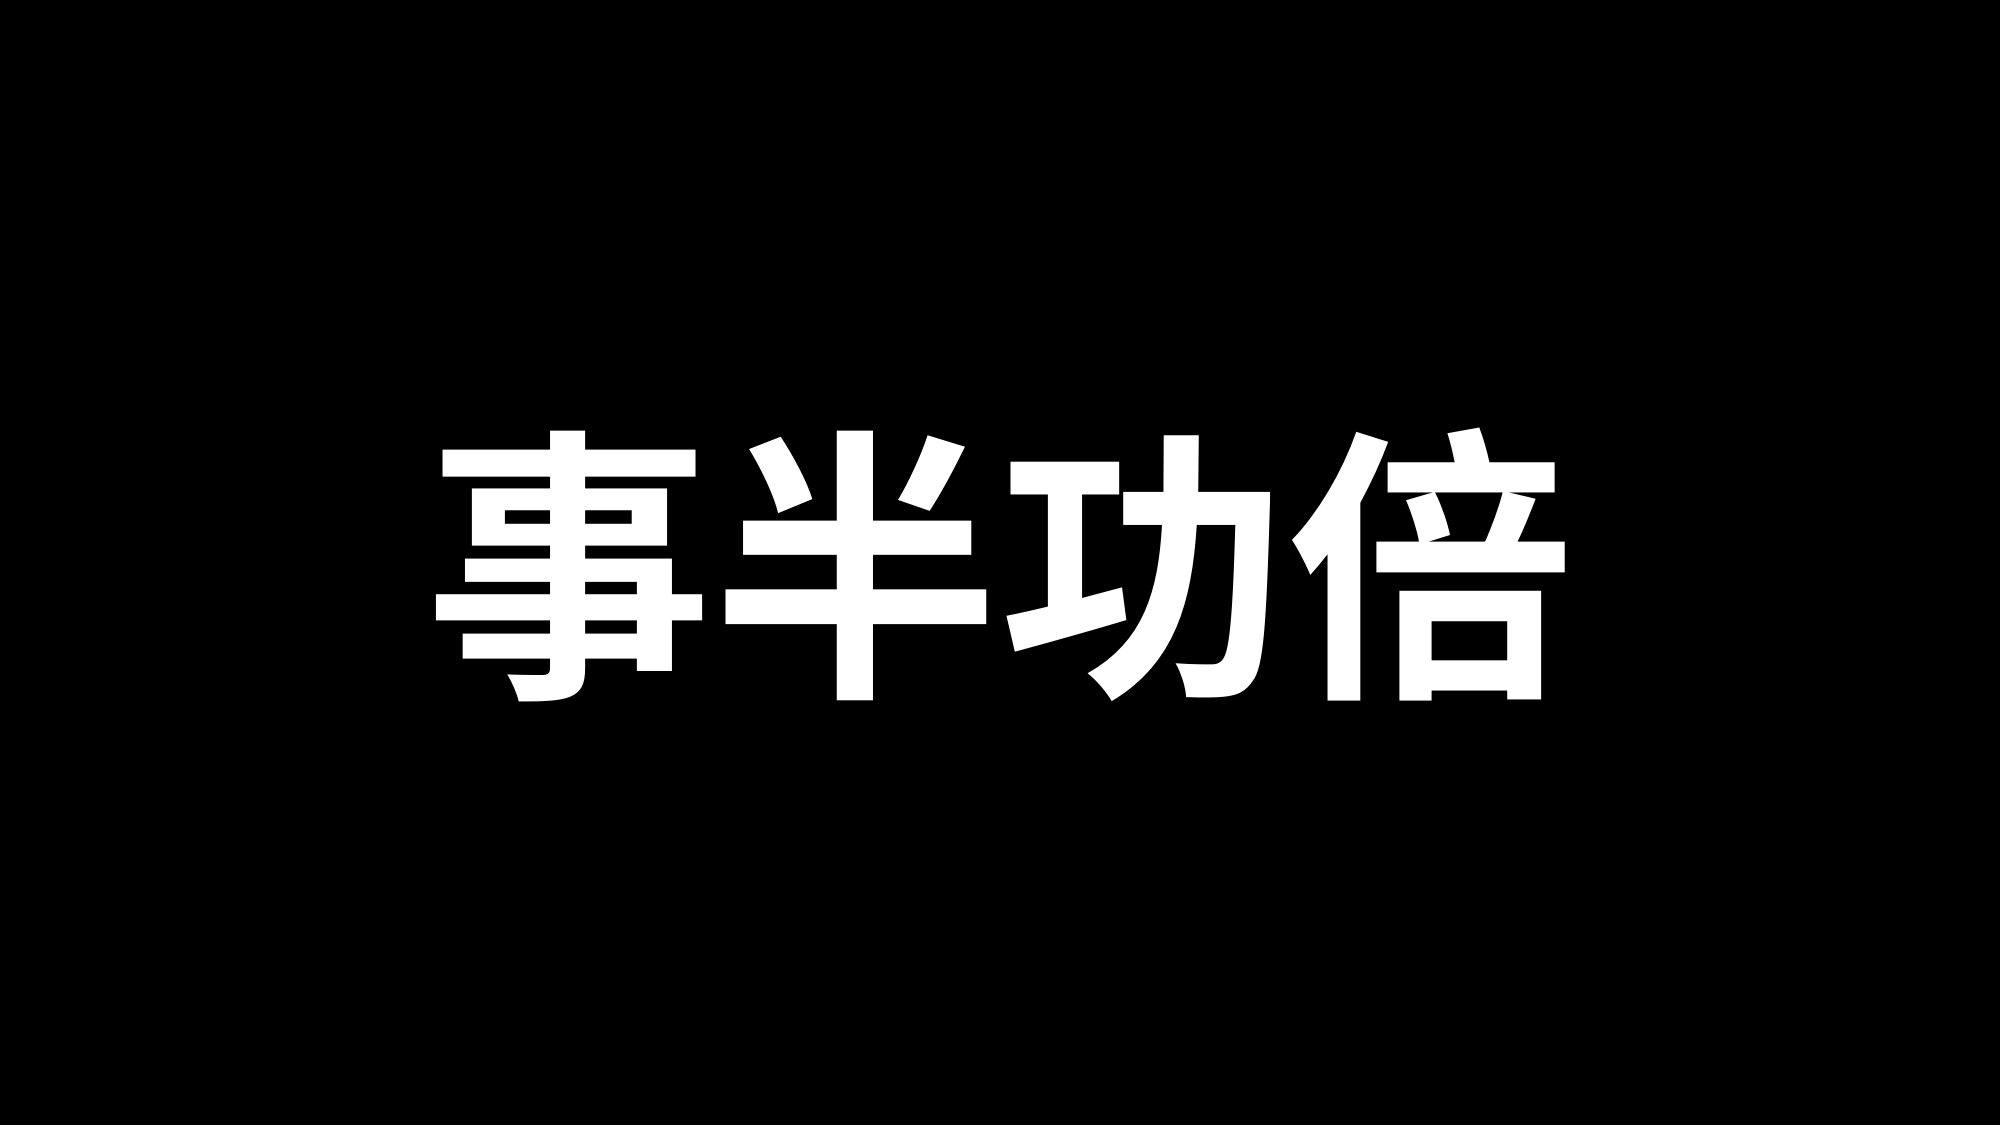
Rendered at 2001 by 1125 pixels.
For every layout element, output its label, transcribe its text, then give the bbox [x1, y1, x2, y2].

text_box 事半功倍 [322, 380, 1678, 741]
